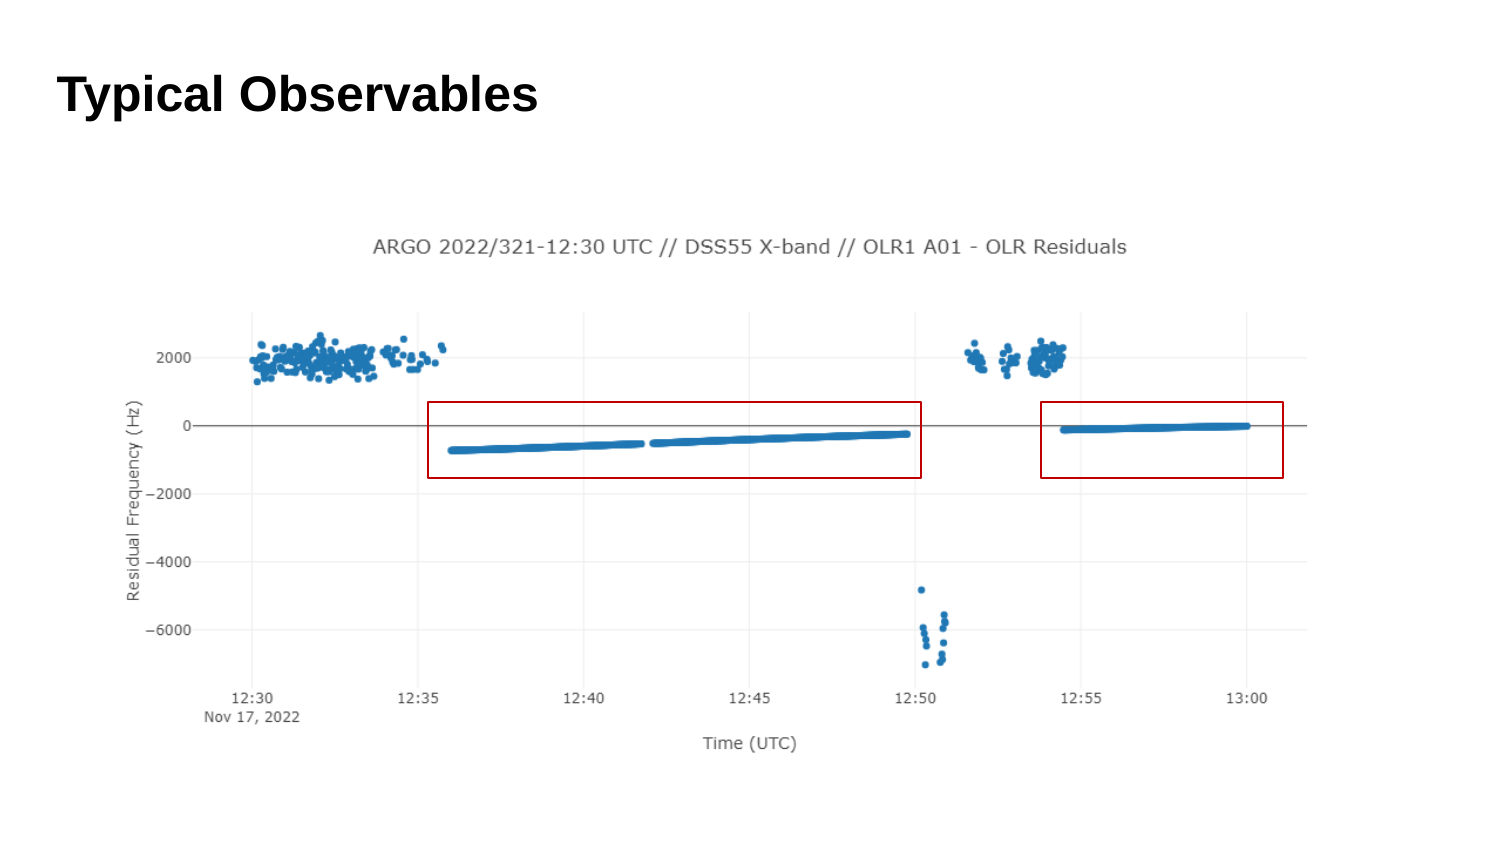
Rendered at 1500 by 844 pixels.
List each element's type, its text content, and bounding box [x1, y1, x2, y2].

picture [99, 195, 1401, 782]
title Typical Observables [41, 53, 1439, 125]
